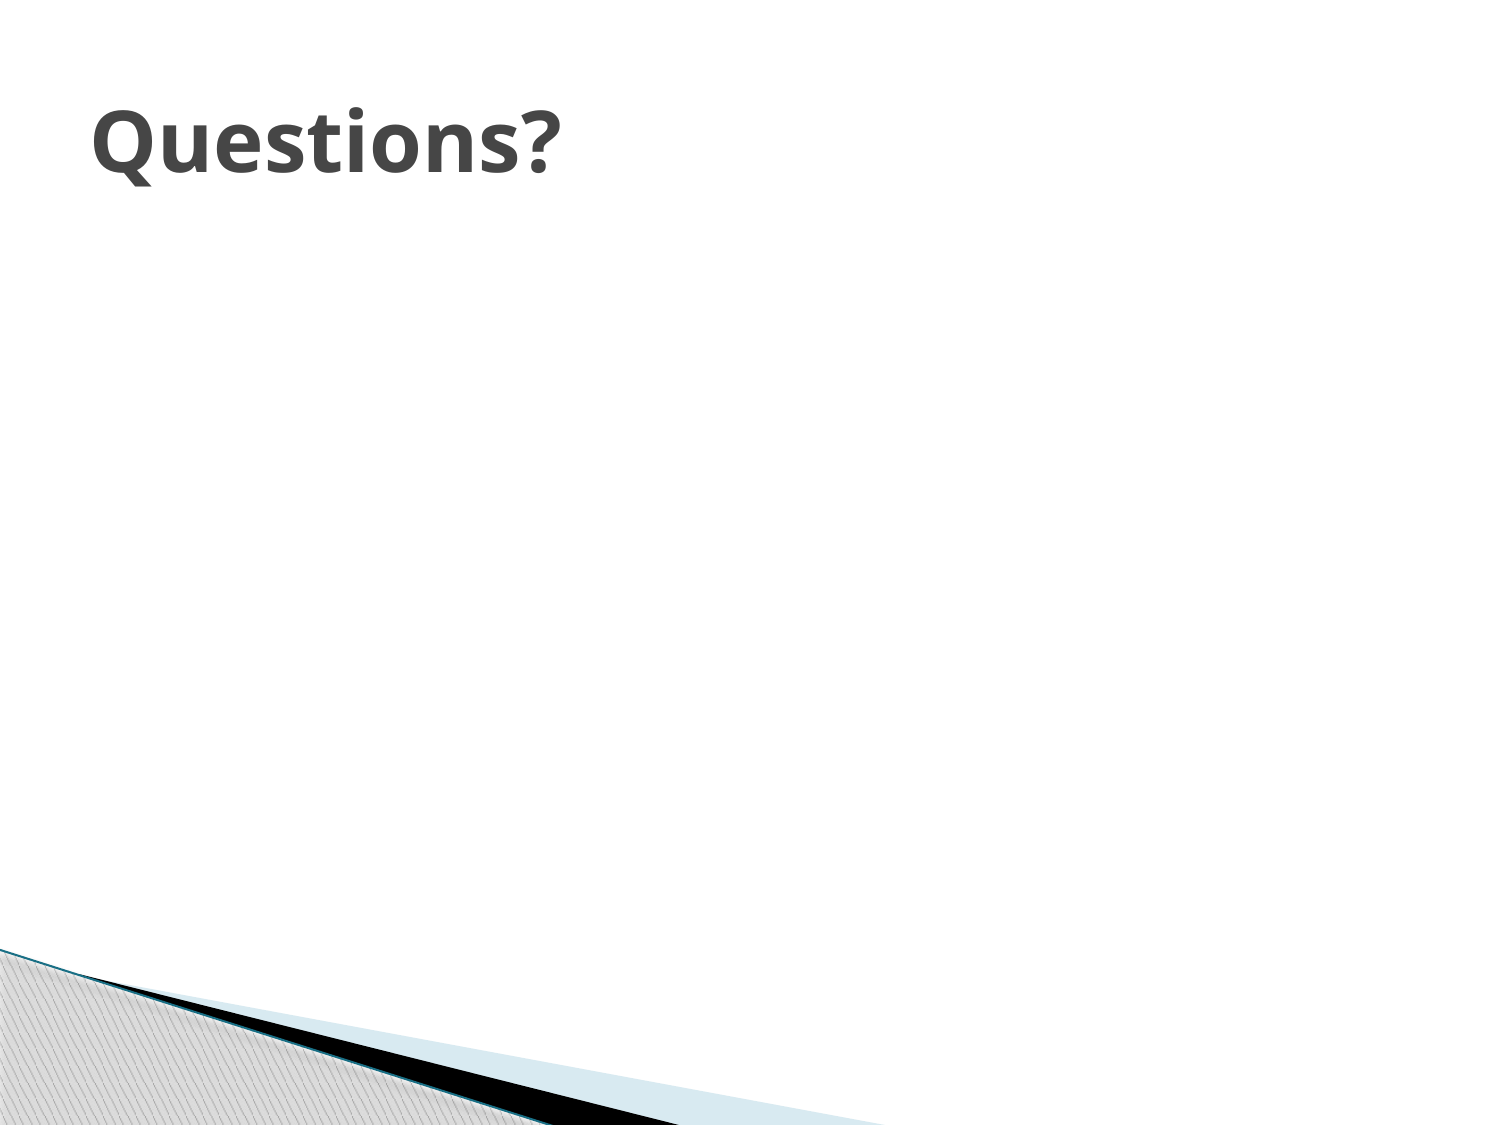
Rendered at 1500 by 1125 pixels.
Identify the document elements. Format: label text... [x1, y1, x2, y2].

title Questions? [75, 45, 1425, 233]
